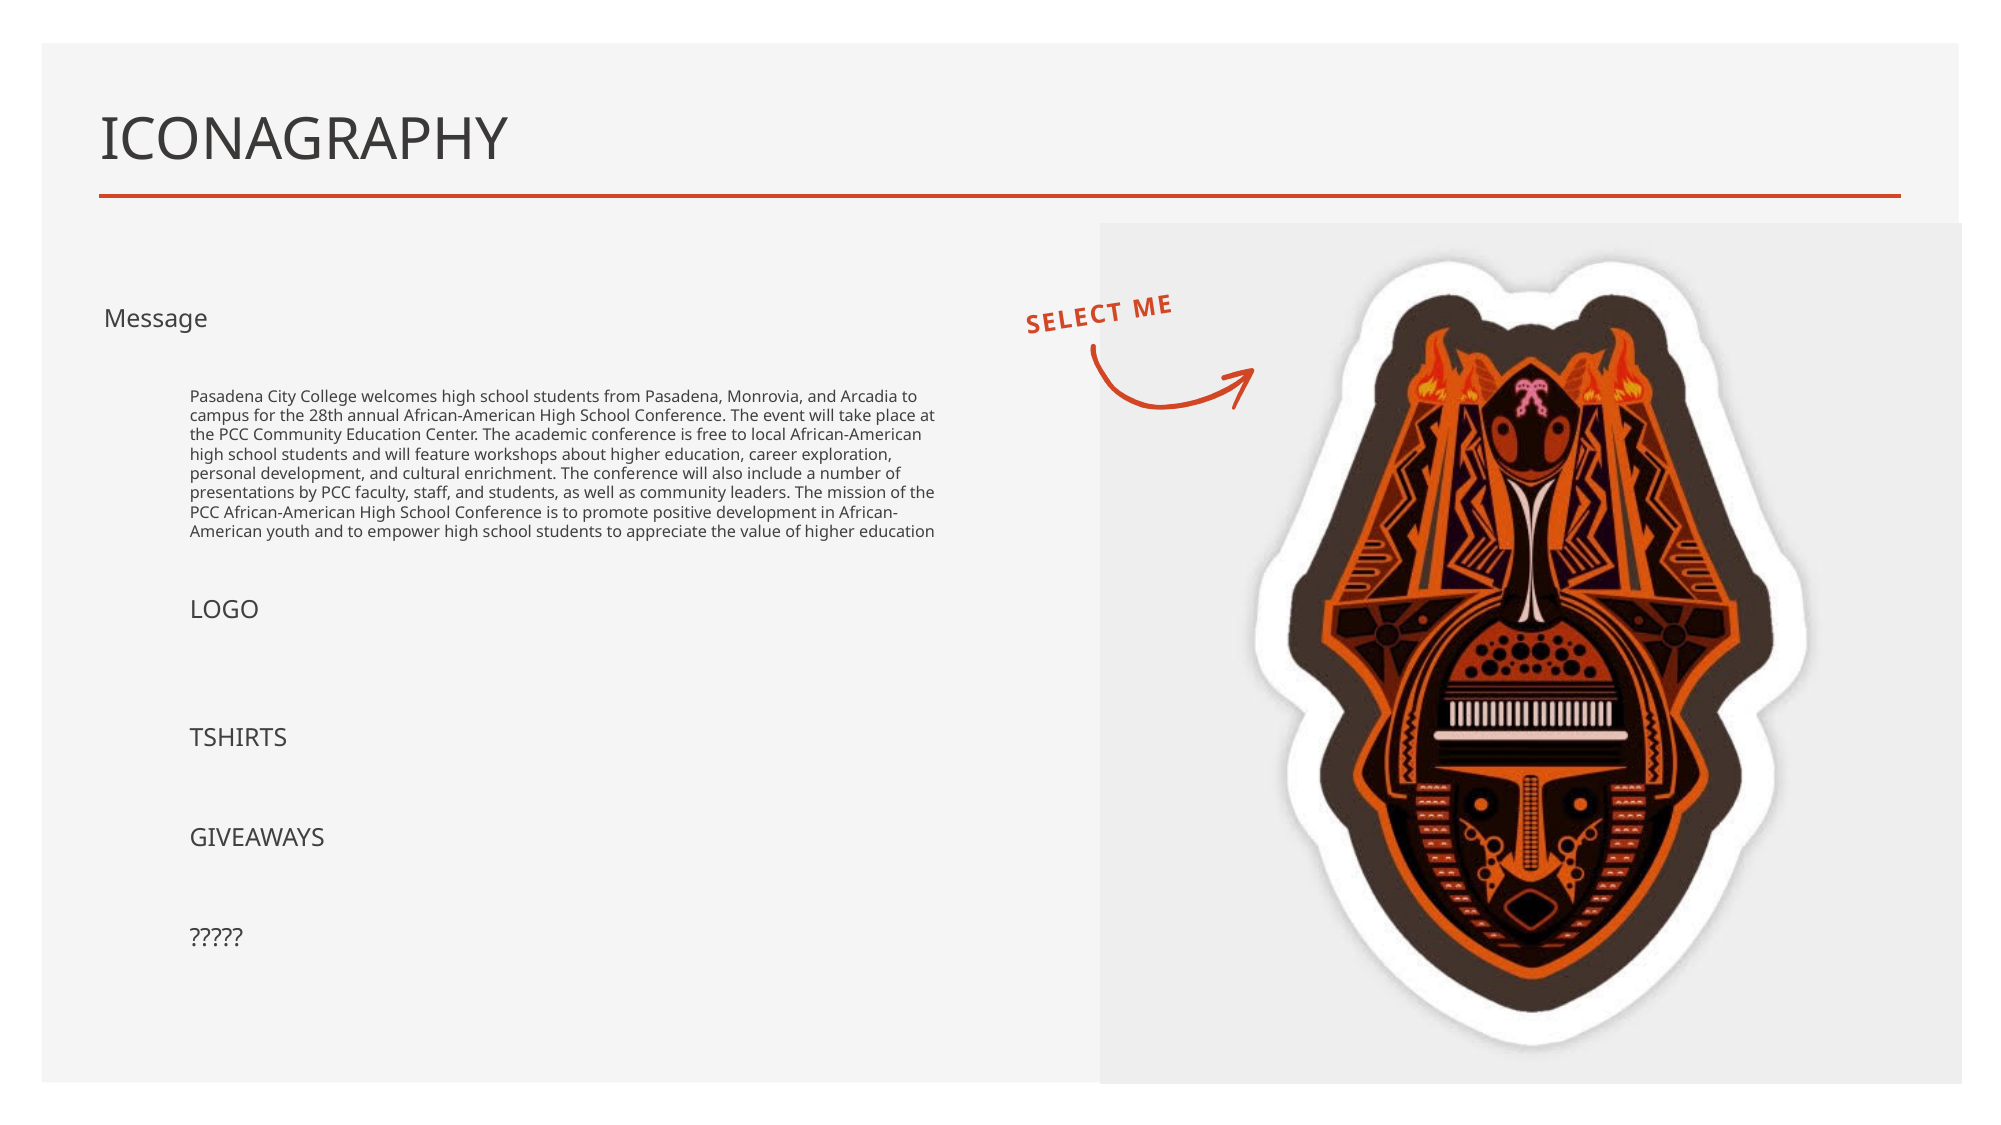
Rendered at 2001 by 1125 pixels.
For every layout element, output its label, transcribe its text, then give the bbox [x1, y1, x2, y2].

picture [1076, 223, 1962, 1084]
text_box TSHIRTS GIVEAWAYS ????? [174, 706, 525, 944]
text_box Message [88, 212, 928, 416]
title ICONAGRAPHY [85, 73, 1214, 179]
text_box SELECT ME [987, 290, 1100, 379]
text_box LOGO [174, 578, 750, 729]
text_box Pasadena City College welcomes high school students from Pasadena, Monrovia, and Arcadia to campus for the 28th annual African-American High School Conference. The event will take place at the PCC Community Education Center. The academic conference is free to local African-American high school students and will feature workshops about higher education, career exploration, personal development, and cultural enrichment. The conference will also include a number of presentations by PCC faculty, staff, and students, as well as community leaders. The mission of the PCC African-American High School Conference is to promote positive development in African-American youth and to empower high school students to appreciate the value of higher education [174, 378, 960, 556]
